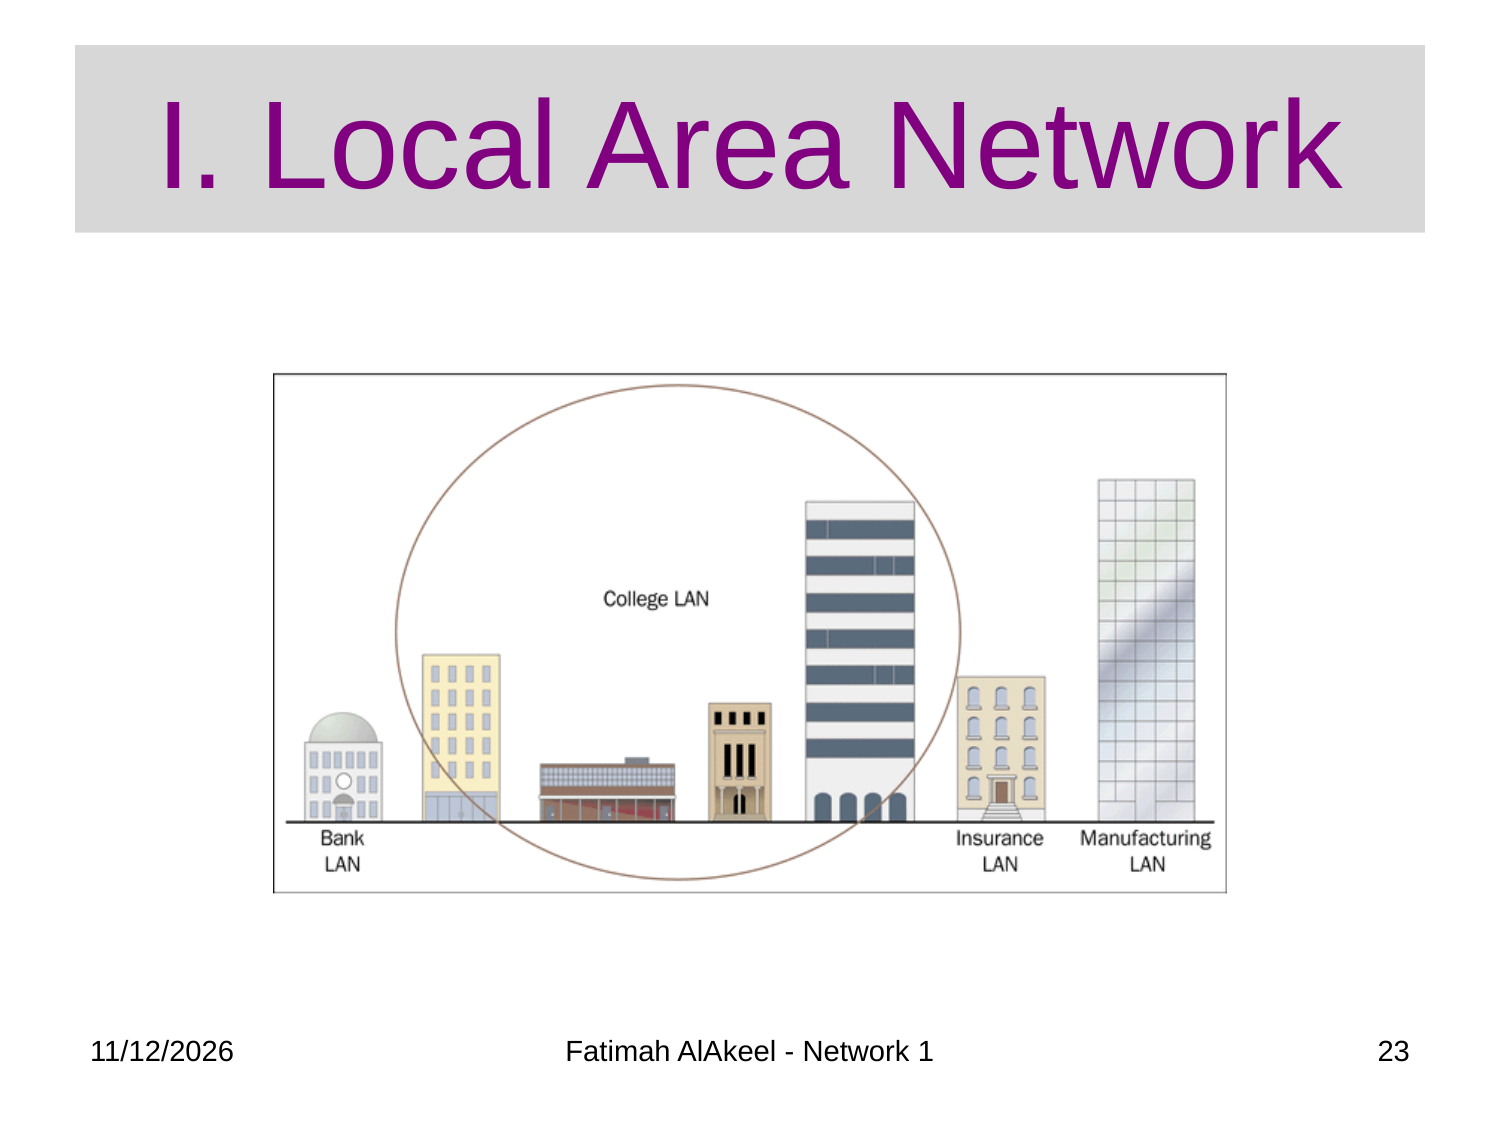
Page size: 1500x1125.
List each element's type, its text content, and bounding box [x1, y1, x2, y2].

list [273, 262, 1227, 1006]
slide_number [74, 1024, 426, 1103]
slide_number 23 [1074, 1024, 1426, 1103]
footer Fatimah AlAkeel - Network 1 [512, 1024, 988, 1103]
title I. Local Area Network [74, 44, 1426, 233]
